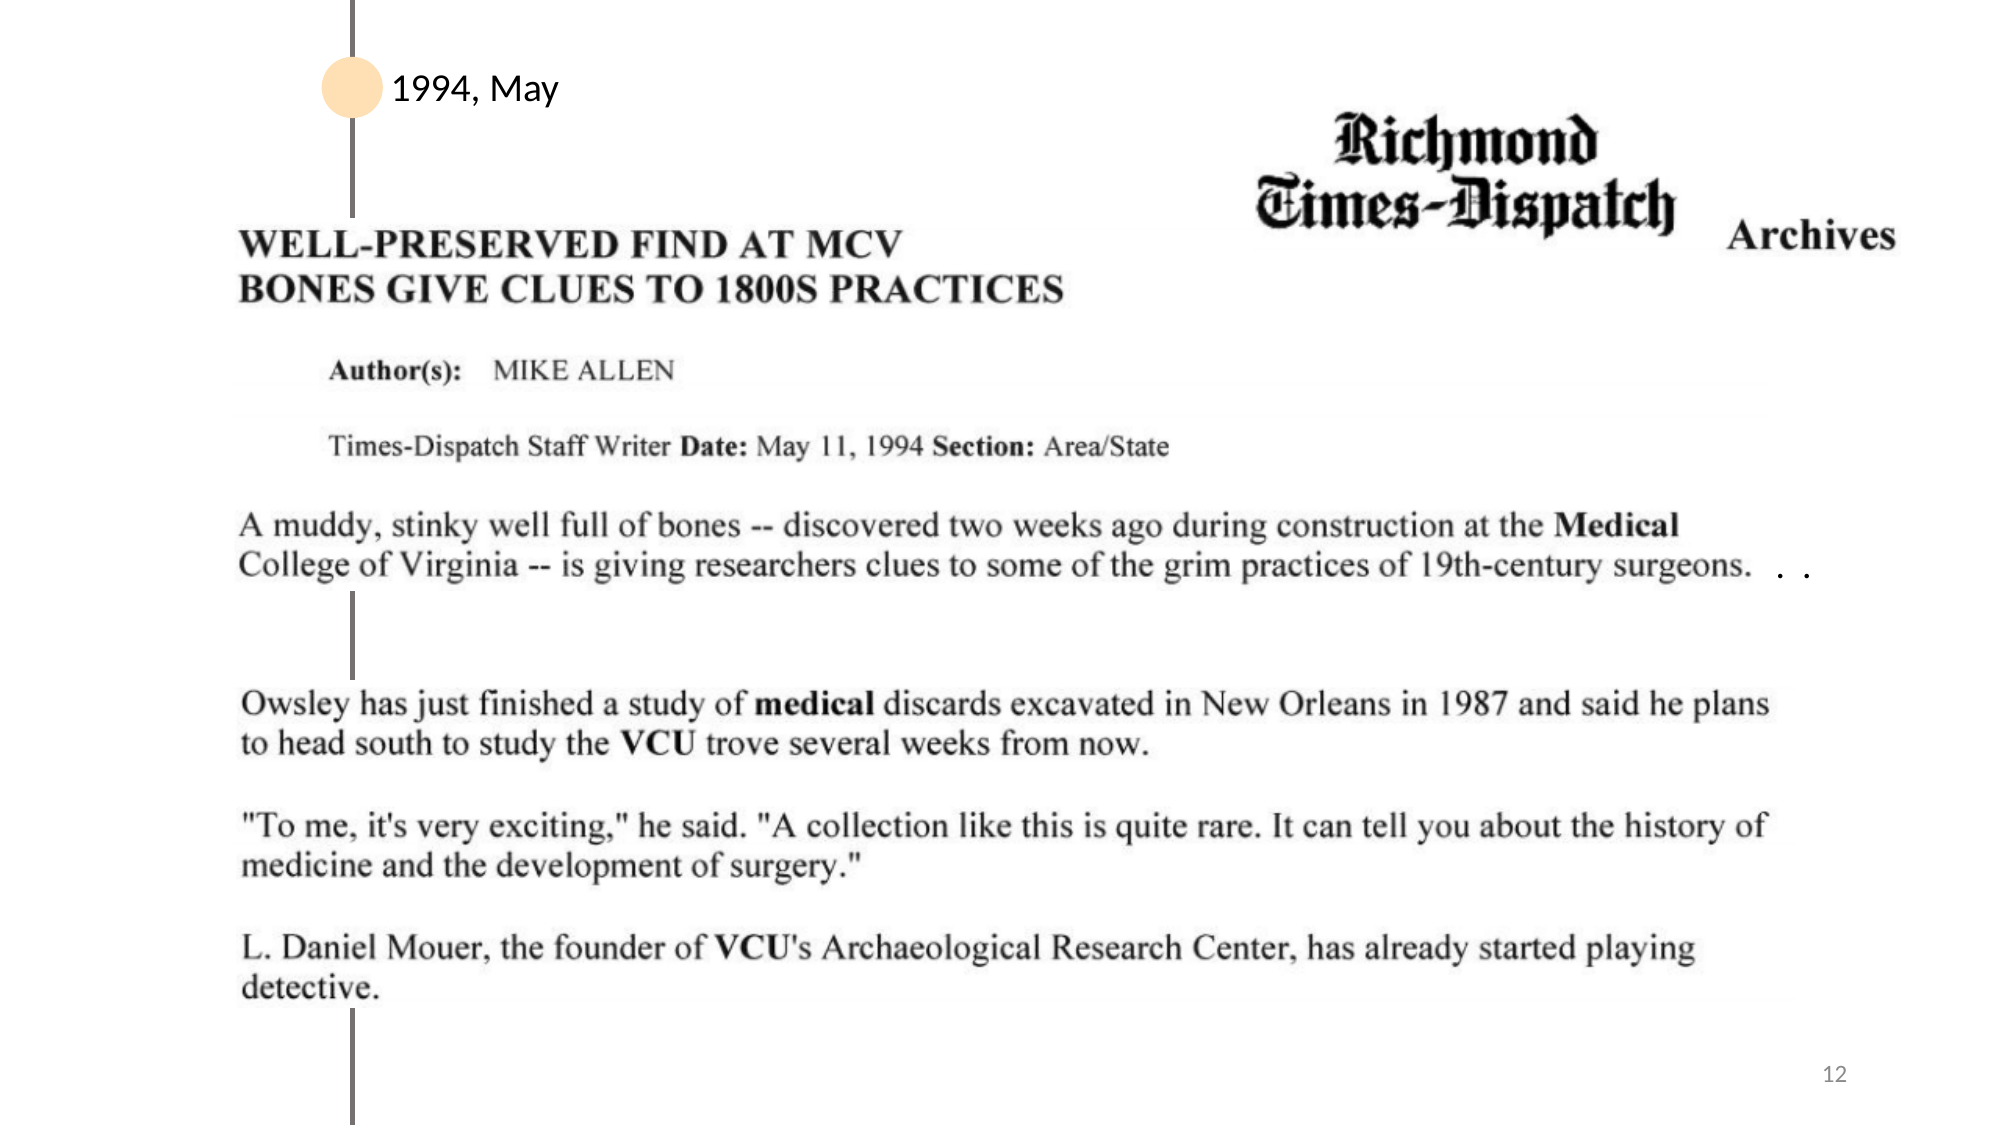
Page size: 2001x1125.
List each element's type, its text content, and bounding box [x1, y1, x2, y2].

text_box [382, 56, 687, 119]
text_box . . [1752, 534, 1866, 594]
picture [232, 680, 1796, 1008]
text_box [353, 56, 382, 119]
text_box [321, 56, 352, 119]
slide_number 12 [1412, 1042, 1863, 1103]
picture [232, 87, 1901, 591]
